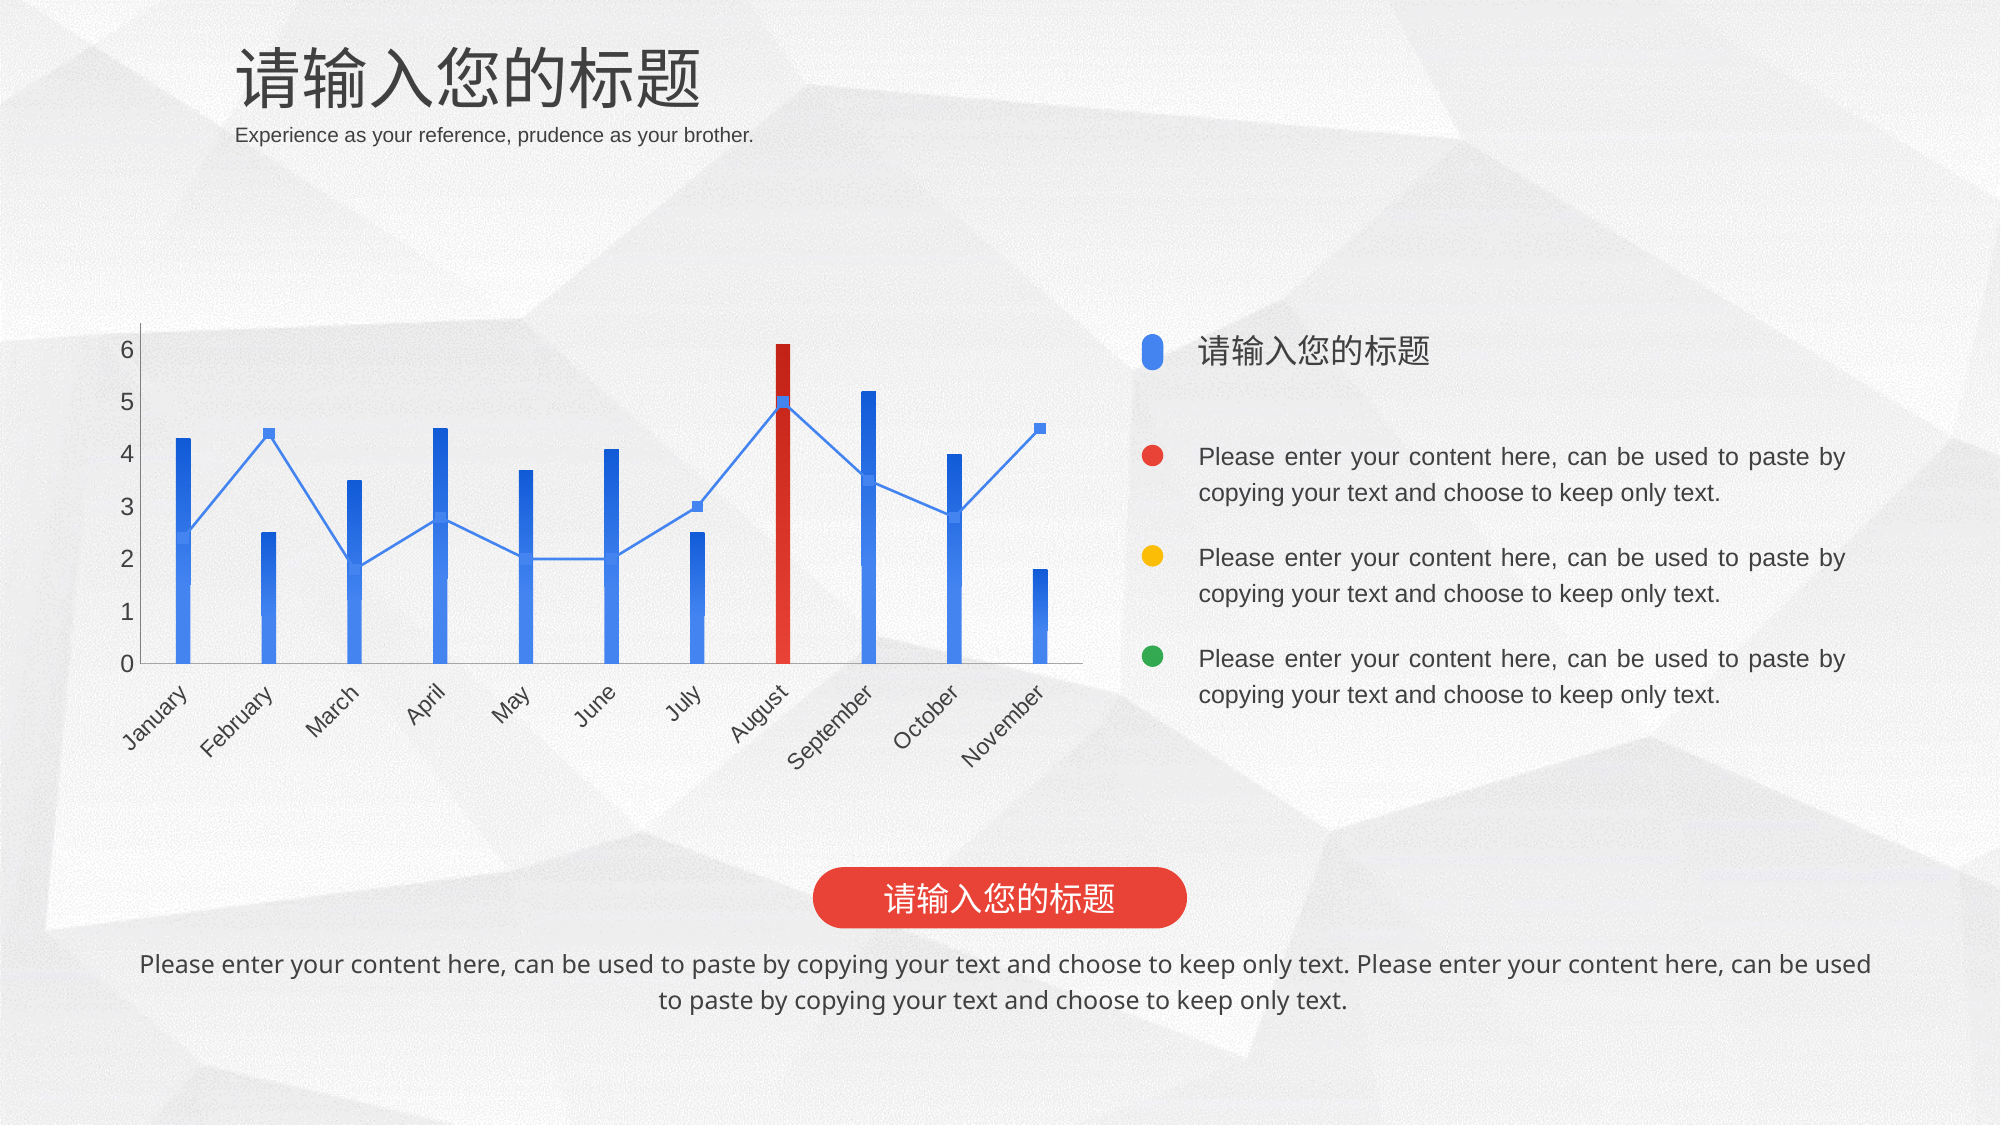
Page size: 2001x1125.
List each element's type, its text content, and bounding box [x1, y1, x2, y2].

text_box [1140, 332, 1165, 372]
text_box [1140, 644, 1165, 668]
text_box Please enter your content here, can be used to paste by copying your text and choose to keep only text. [1183, 427, 1863, 514]
chart [94, 314, 1104, 786]
text_box [1140, 544, 1165, 568]
text_box Please enter your content here, can be used to paste by copying your text and choose to keep only text. [1183, 628, 1863, 716]
text_box 请输入您的标题 [811, 866, 1189, 930]
text_box Please enter your content here, can be used to paste by copying your text and choose to keep only text. Please enter your content here, can be used to paste by copying your text and choose to keep only text. [123, 935, 1891, 1022]
text_box 请输入您的标题 [220, 29, 770, 108]
text_box [1140, 443, 1165, 468]
picture [0, 0, 2001, 1125]
text_box Please enter your content here, can be used to paste by copying your text and choose to keep only text. [1183, 528, 1863, 615]
text_box 请输入您的标题 [1183, 322, 1589, 378]
text_box Experience as your reference, prudence as your brother. [220, 108, 871, 154]
